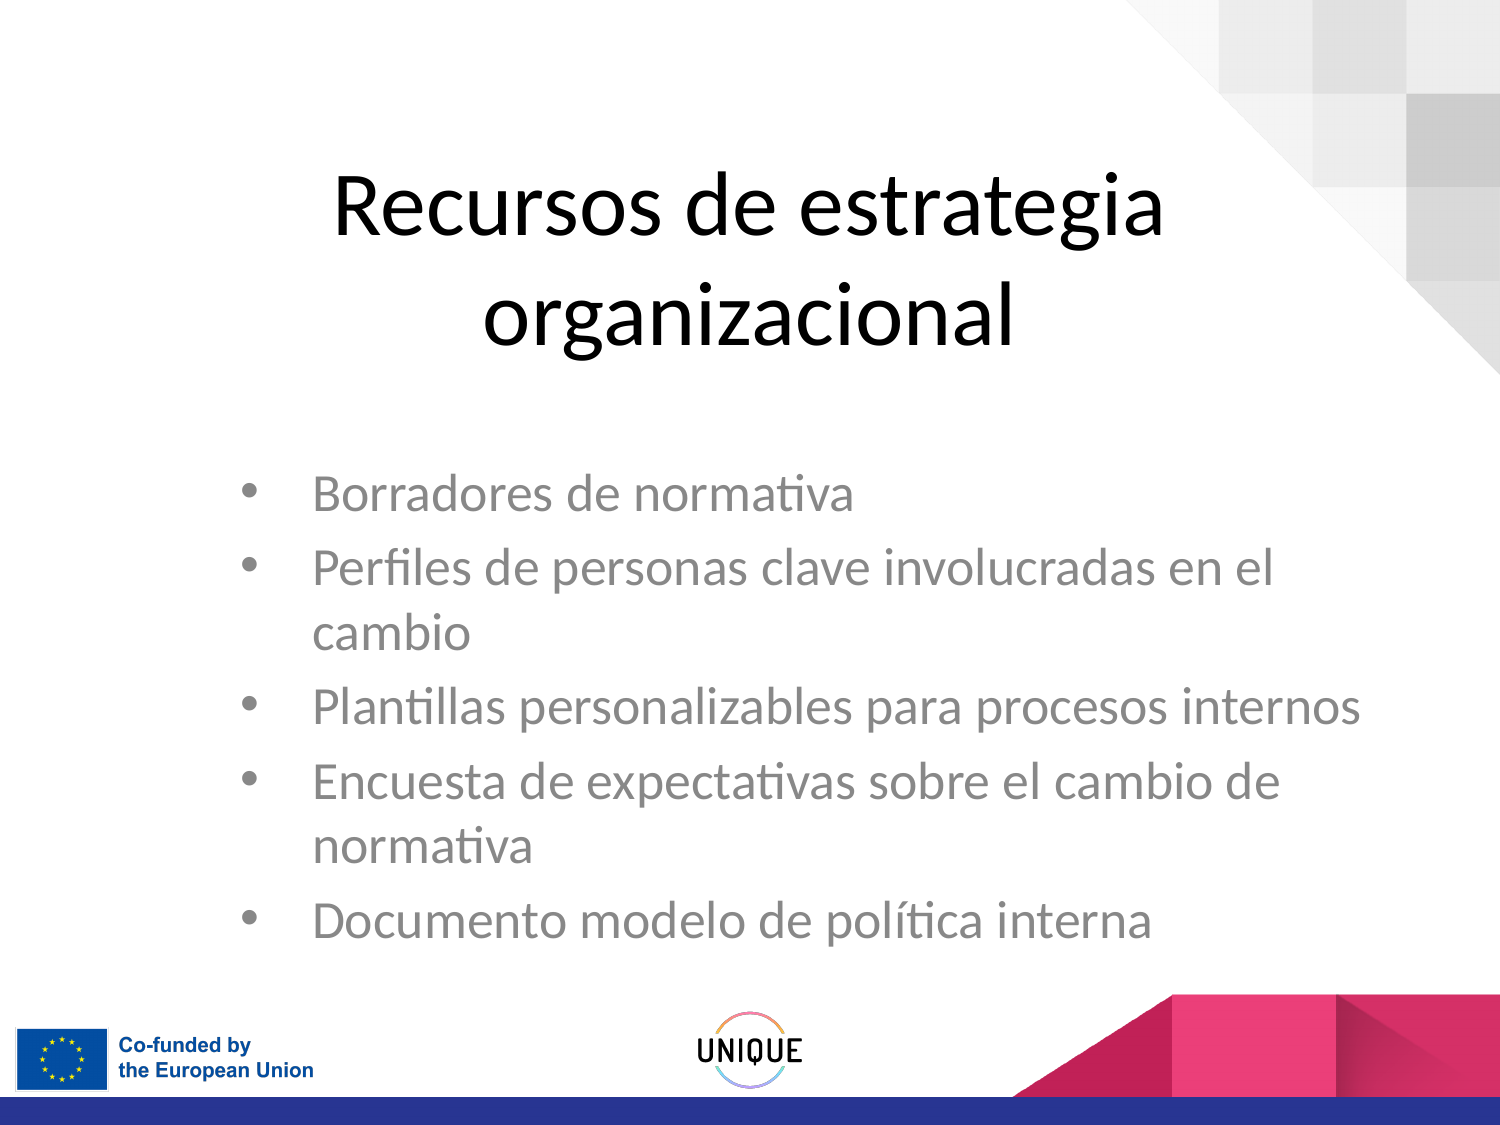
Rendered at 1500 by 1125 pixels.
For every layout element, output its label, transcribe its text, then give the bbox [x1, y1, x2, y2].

picture [0, 993, 1500, 1125]
subtitle Borradores de normativa Perfiles de personas clave involucradas en el cambio Plantillas personalizables para procesos internos Encuesta de expectativas sobre el cambio de normativa Documento modelo de política interna [225, 450, 1388, 971]
title Recursos de estrategia organizacional [112, 132, 1388, 375]
picture [1125, 0, 1500, 375]
